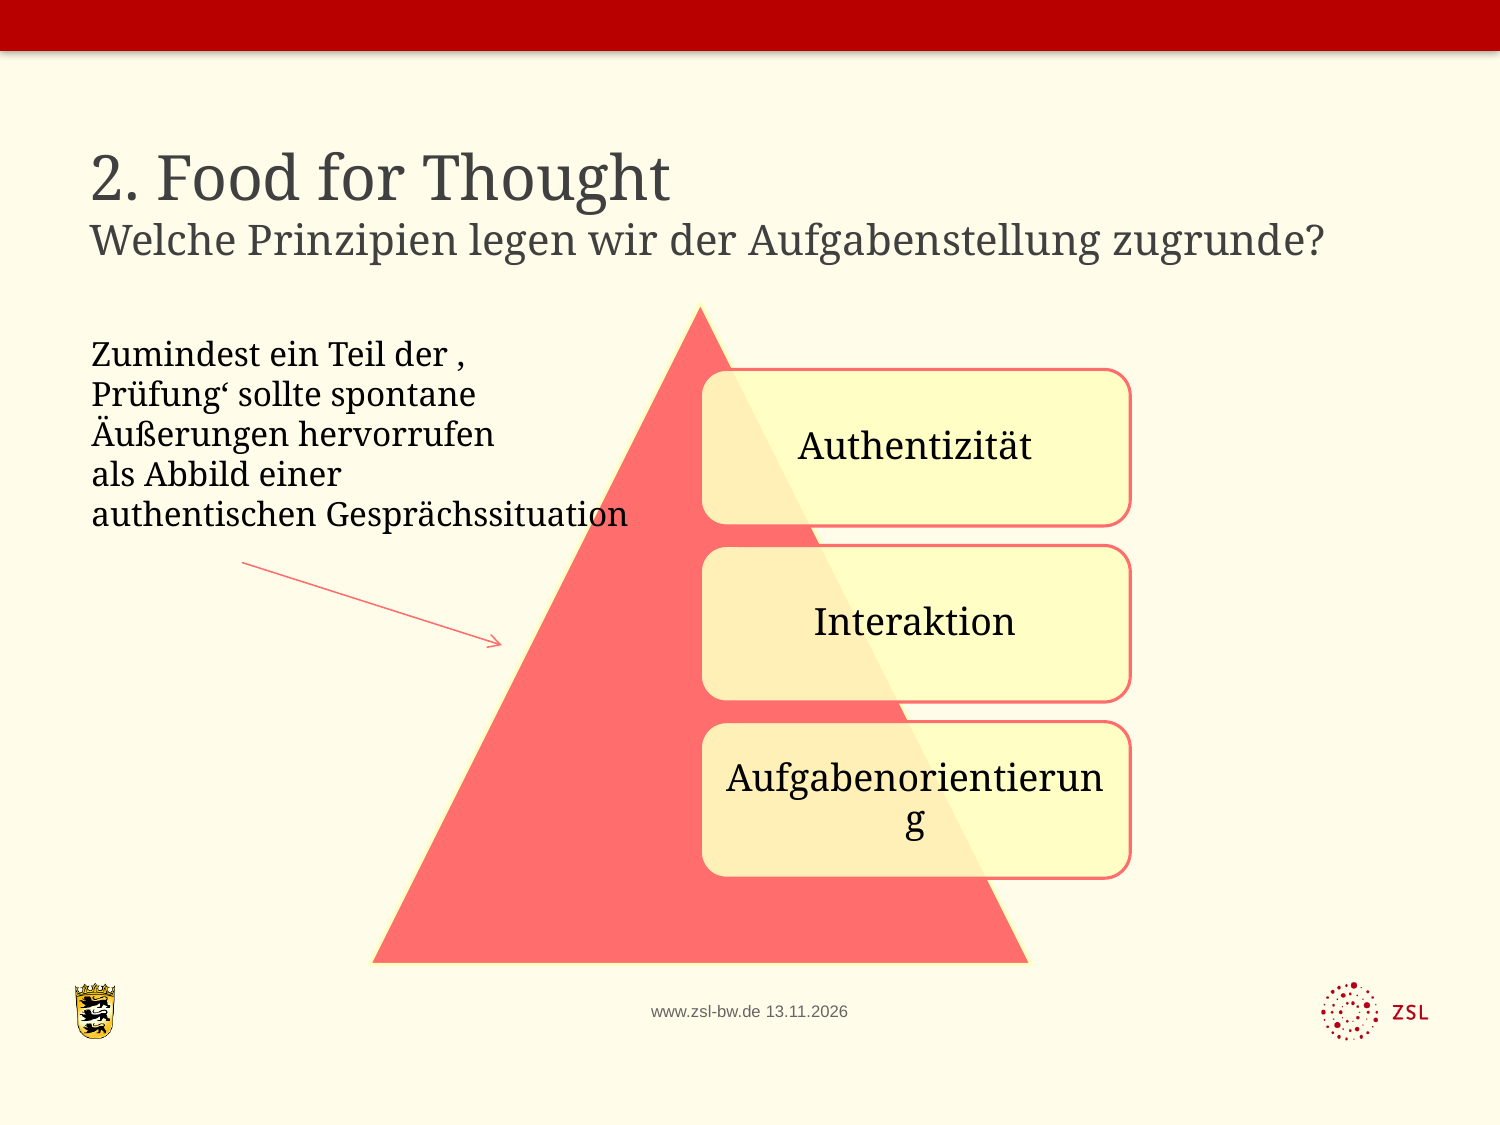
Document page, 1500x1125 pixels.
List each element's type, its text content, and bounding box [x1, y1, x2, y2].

title 2. Food for Thought Welche Prinzipien legen wir der Aufgabenstellung zugrunde? [75, 113, 1425, 289]
picture [73, 981, 117, 1041]
picture [1320, 981, 1429, 1041]
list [74, 302, 1426, 965]
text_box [241, 562, 503, 646]
